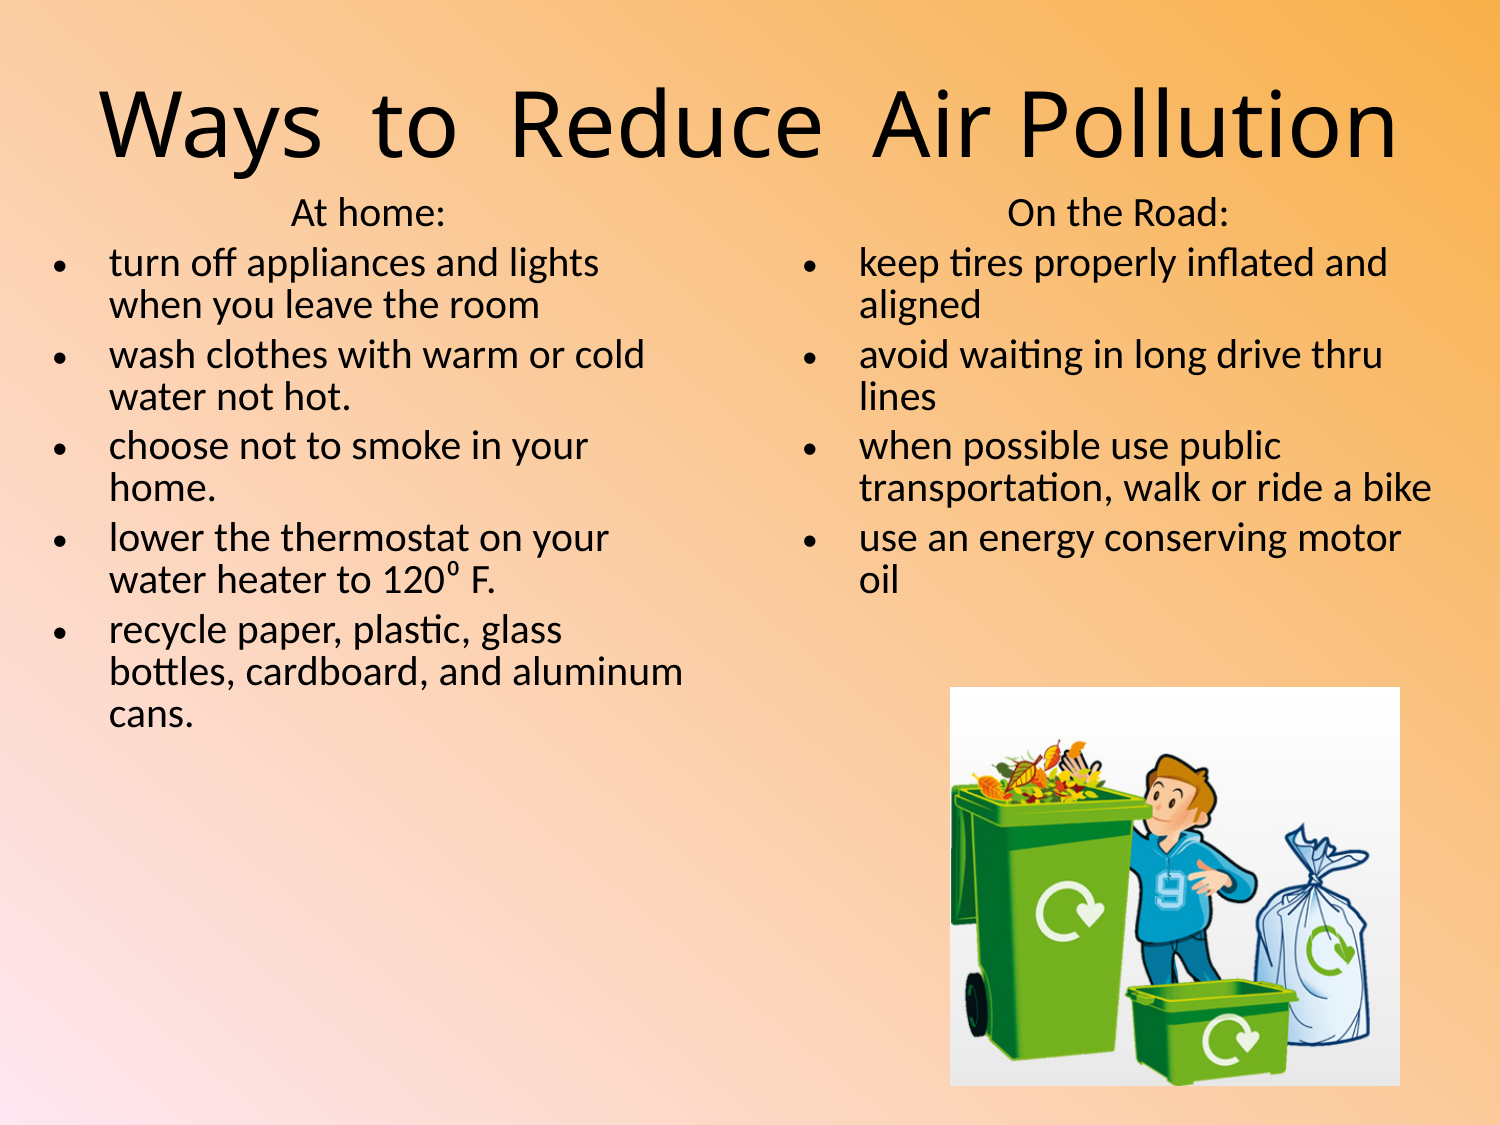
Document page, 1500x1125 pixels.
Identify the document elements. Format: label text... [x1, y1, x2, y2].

title Ways to Reduce Air Pollution [75, 45, 1425, 200]
list On the Road: keep tires properly inflated and aligned avoid waiting in long drive thru lines when possible use public transportation, walk or ride a bike use an energy conserving motor oil [787, 187, 1450, 980]
picture [949, 687, 1401, 1086]
list At home: turn off appliances and lights when you leave the room wash clothes with warm or cold water not hot. choose not to smoke in your home. lower the thermostat on your water heater to 120⁰ F. recycle paper, plastic, glass bottles, cardboard, and aluminum cans. [37, 187, 700, 980]
